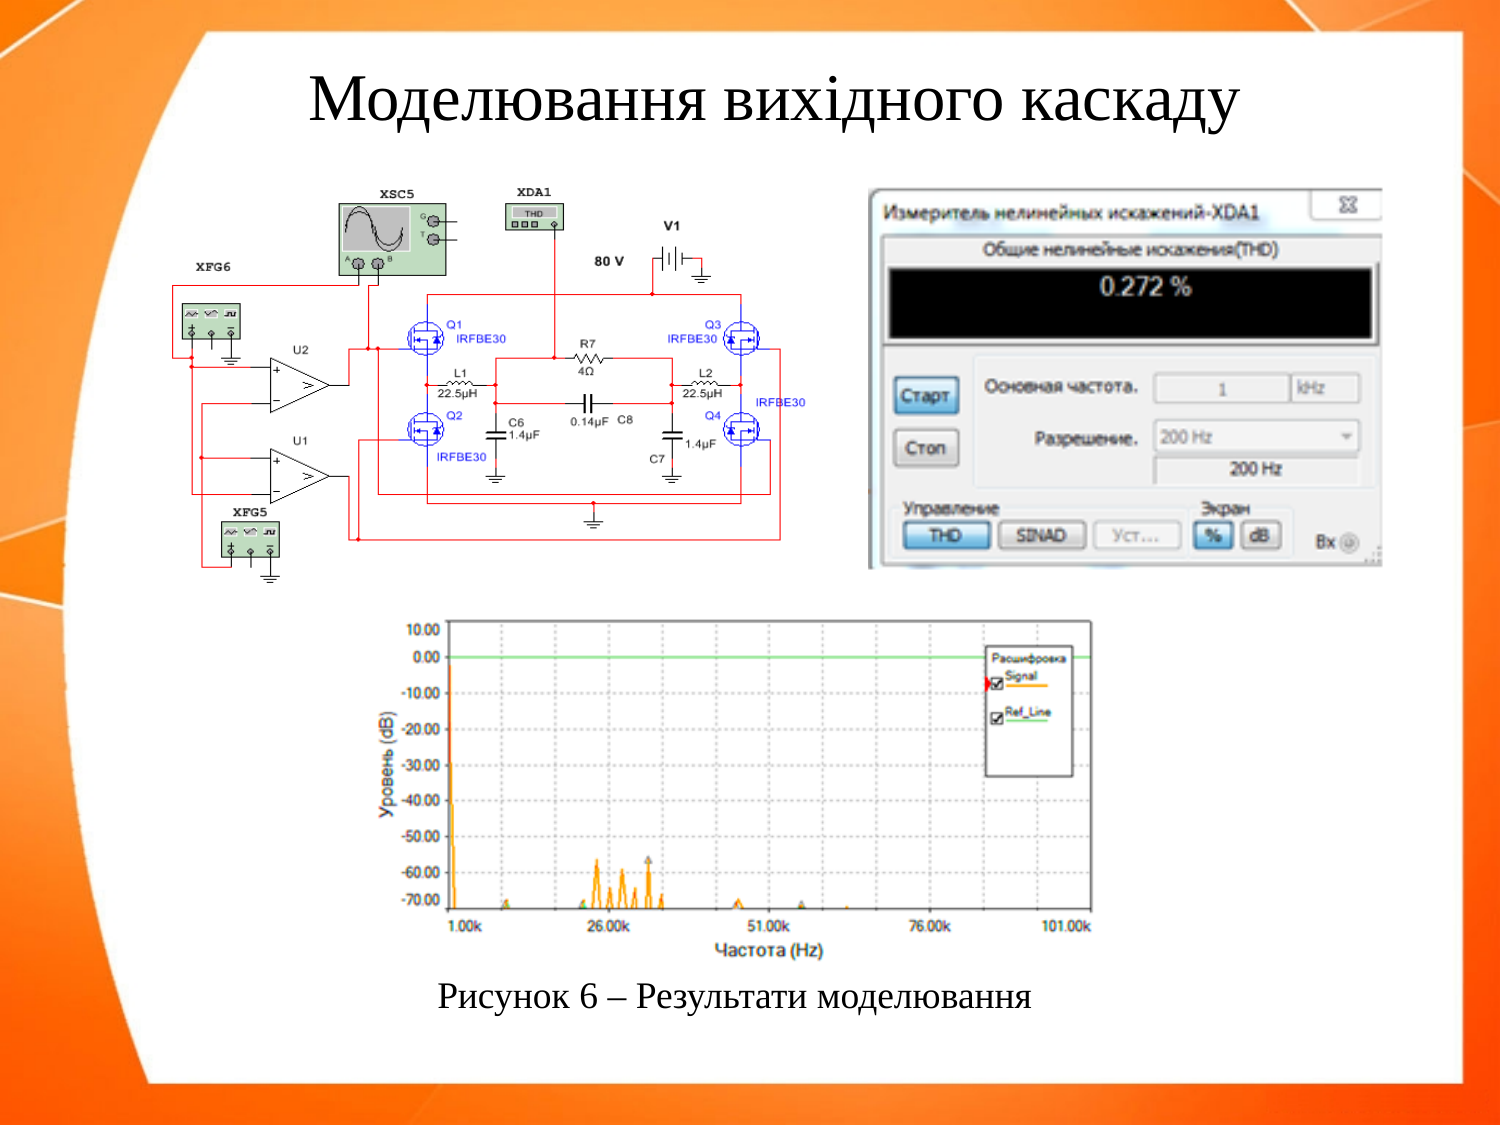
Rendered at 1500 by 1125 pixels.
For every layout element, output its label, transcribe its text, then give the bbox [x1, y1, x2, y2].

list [170, 184, 810, 594]
picture [0, 0, 1500, 1125]
text_box Рисунок 6 – Результати моделювання [422, 976, 1048, 1024]
title Моделювання вихідного каскаду [100, 0, 1451, 188]
